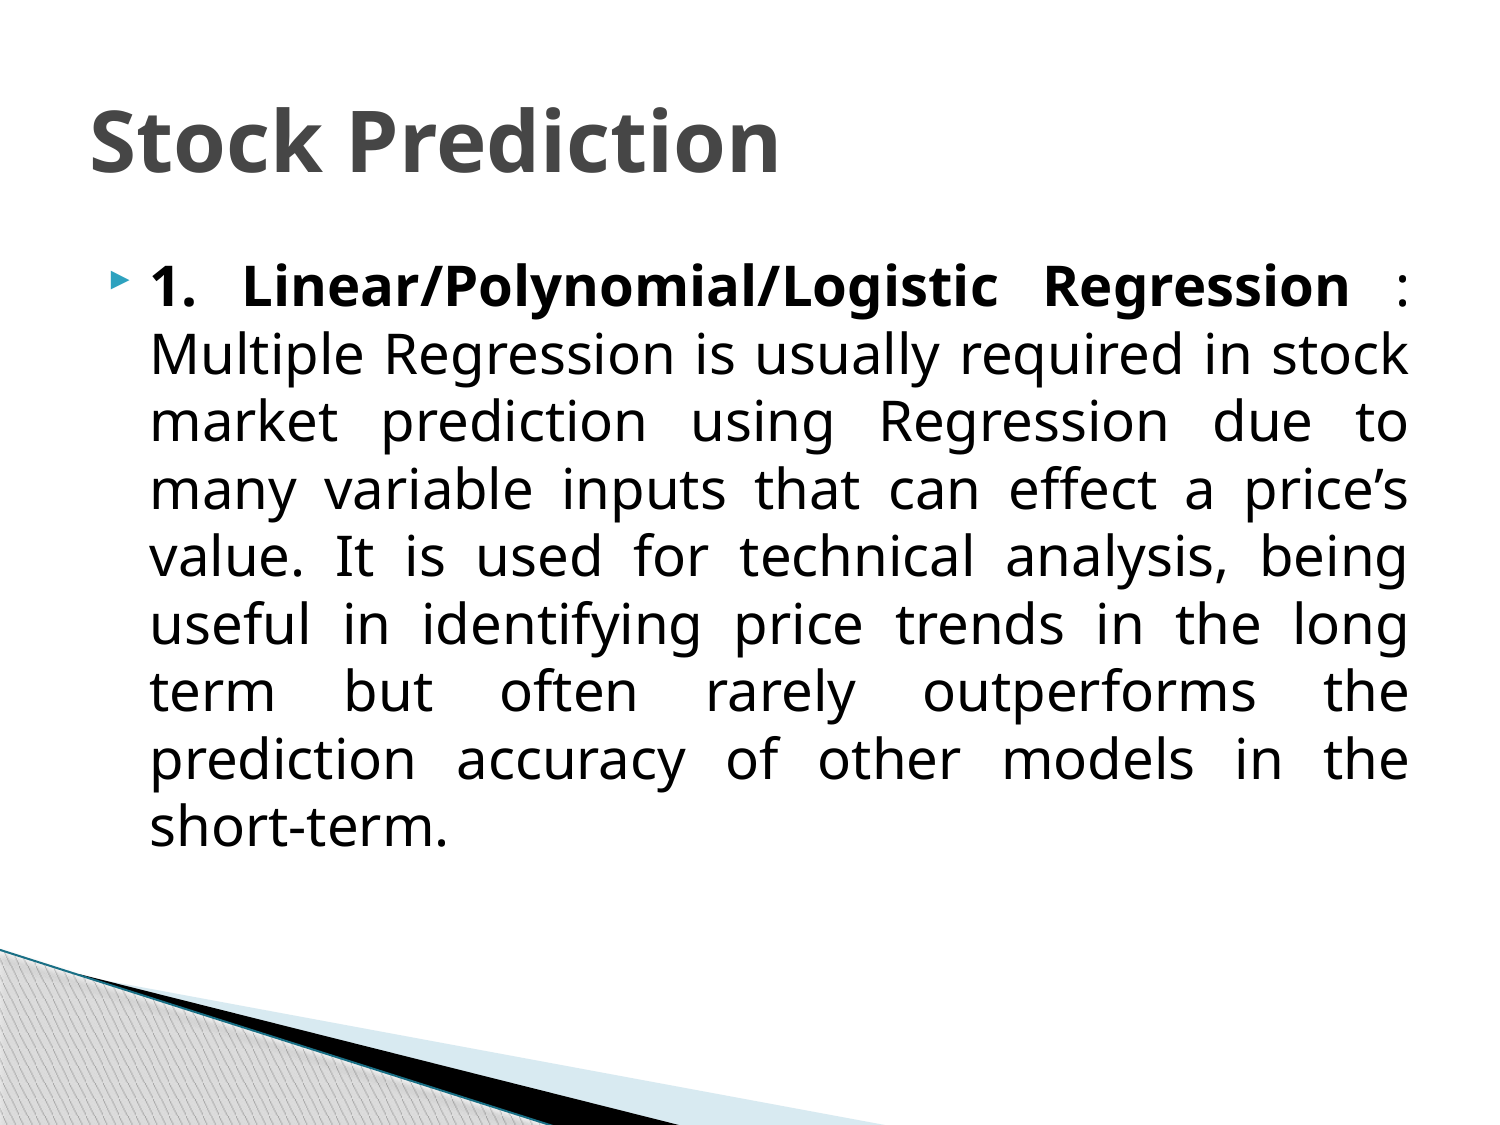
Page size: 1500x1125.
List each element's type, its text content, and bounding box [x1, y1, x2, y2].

list 1. Linear/Polynomial/Logistic Regression : Multiple Regression is usually required in stock market prediction using Regression due to many variable inputs that can effect a price’s value. It is used for technical analysis, being useful in identifying price trends in the long term but often rarely outperforms the prediction accuracy of other models in the short-term. [75, 243, 1425, 986]
title Stock Prediction [75, 45, 1425, 233]
